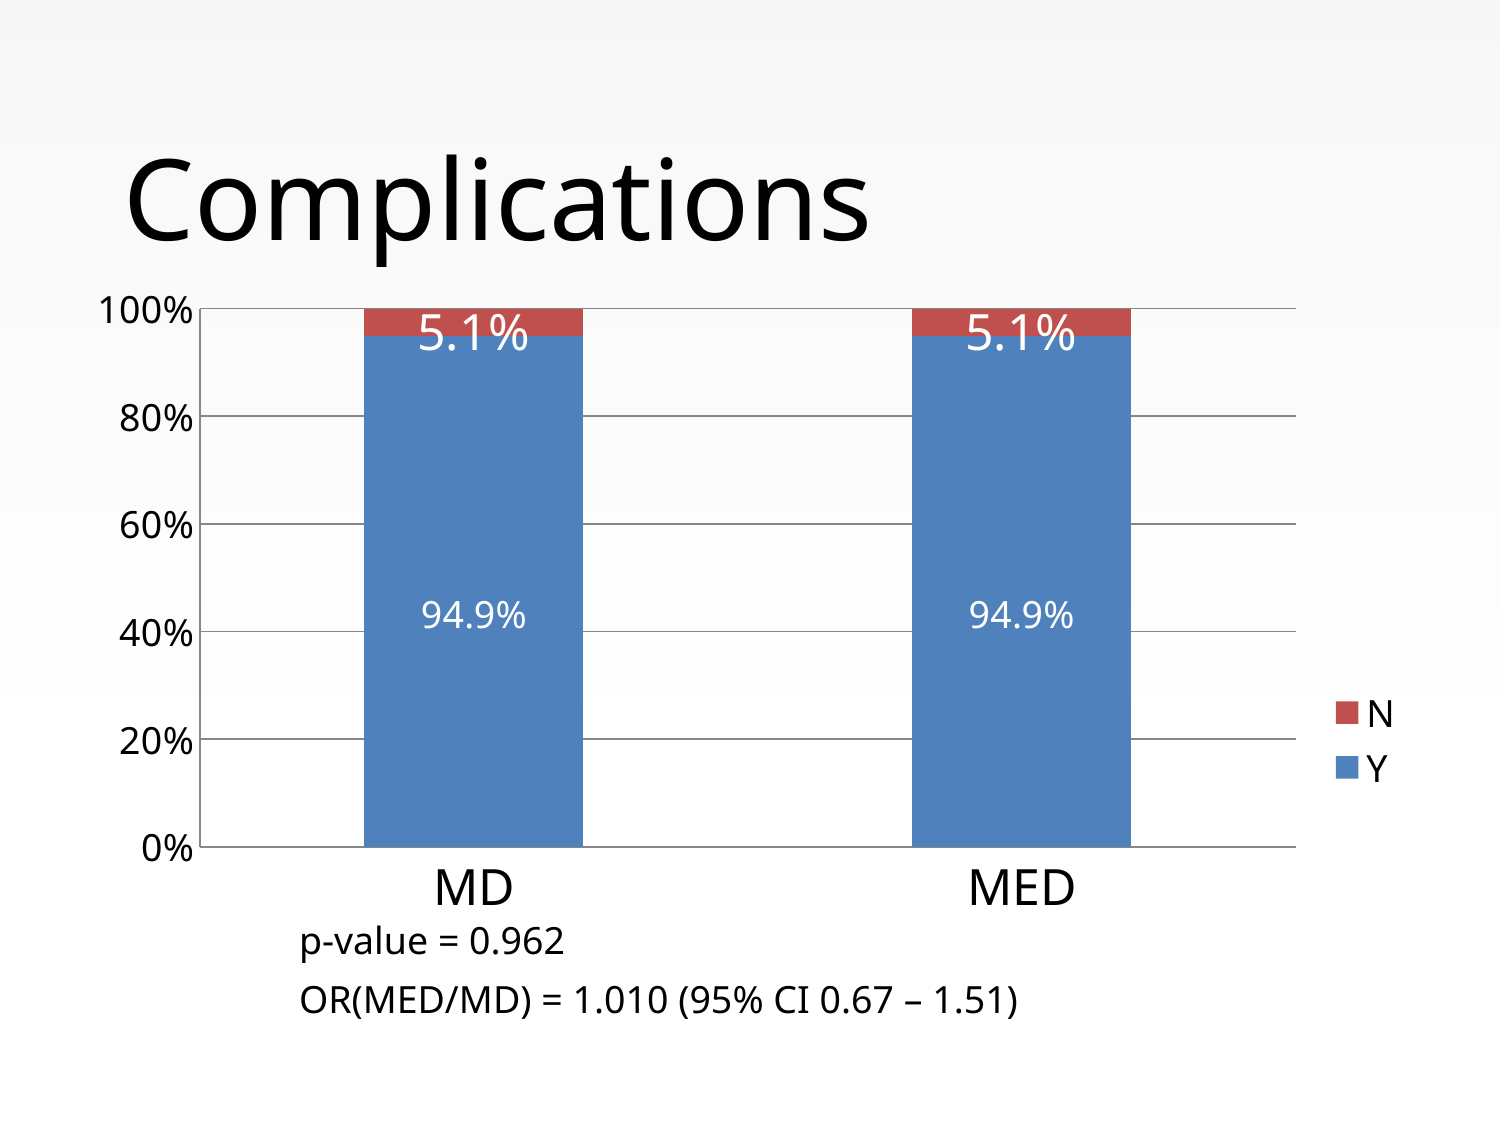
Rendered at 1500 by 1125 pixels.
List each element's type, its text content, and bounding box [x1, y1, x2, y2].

text_box p-value = 0.962 OR(MED/MD) = 1.010 (95% CI 0.67 – 1.51) [284, 942, 1034, 1029]
title Complications [108, 101, 1424, 290]
chart [70, 269, 1419, 934]
